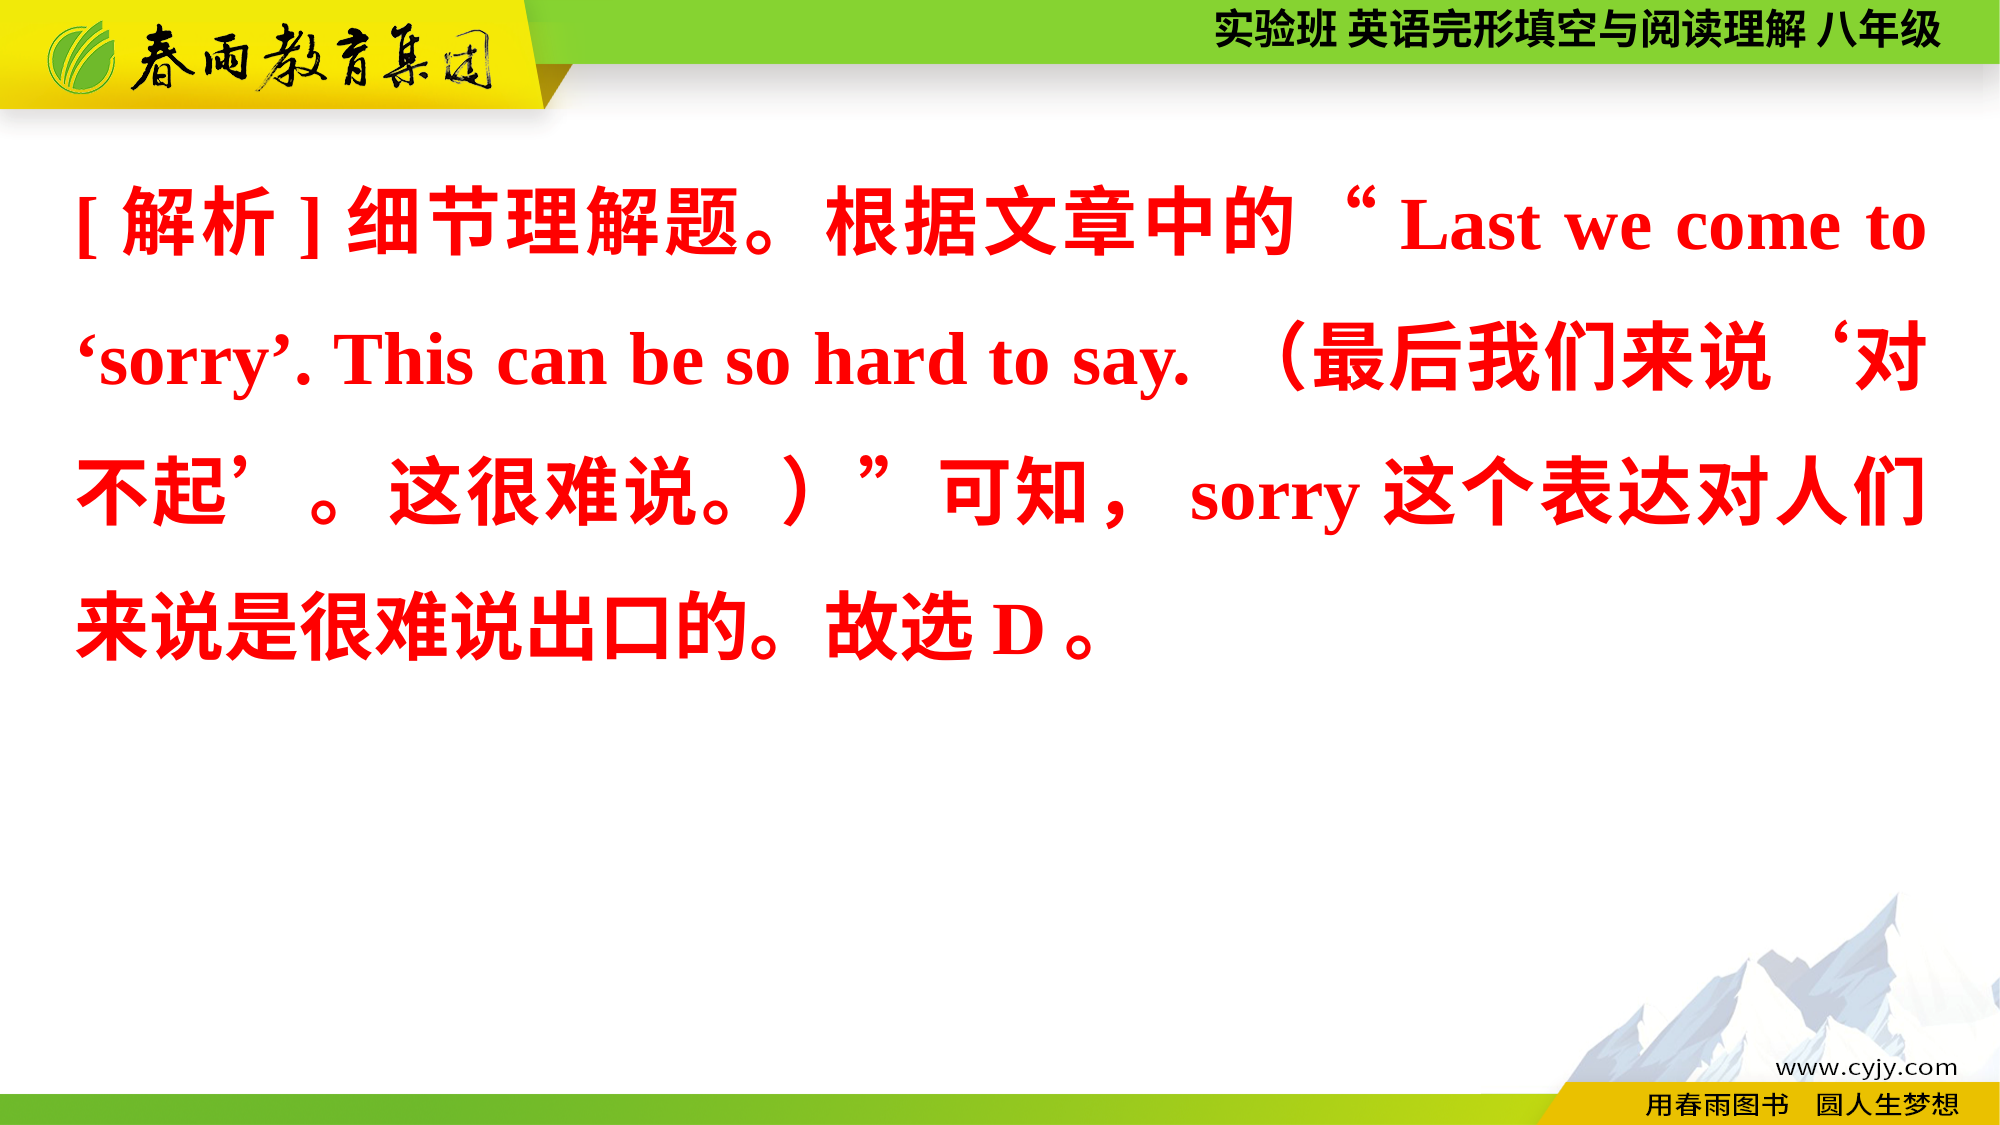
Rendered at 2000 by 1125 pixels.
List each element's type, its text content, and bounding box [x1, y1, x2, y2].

list [解析]细节理解题。根据文章中的“Last we come to ‘sorry’. This can be so hard to say. （最后我们来说‘对不起’。这很难说。）”可知，sorry这个表达对人们来说是很难说出口的。故选D。 [59, 122, 1944, 683]
picture [0, 0, 2000, 1125]
